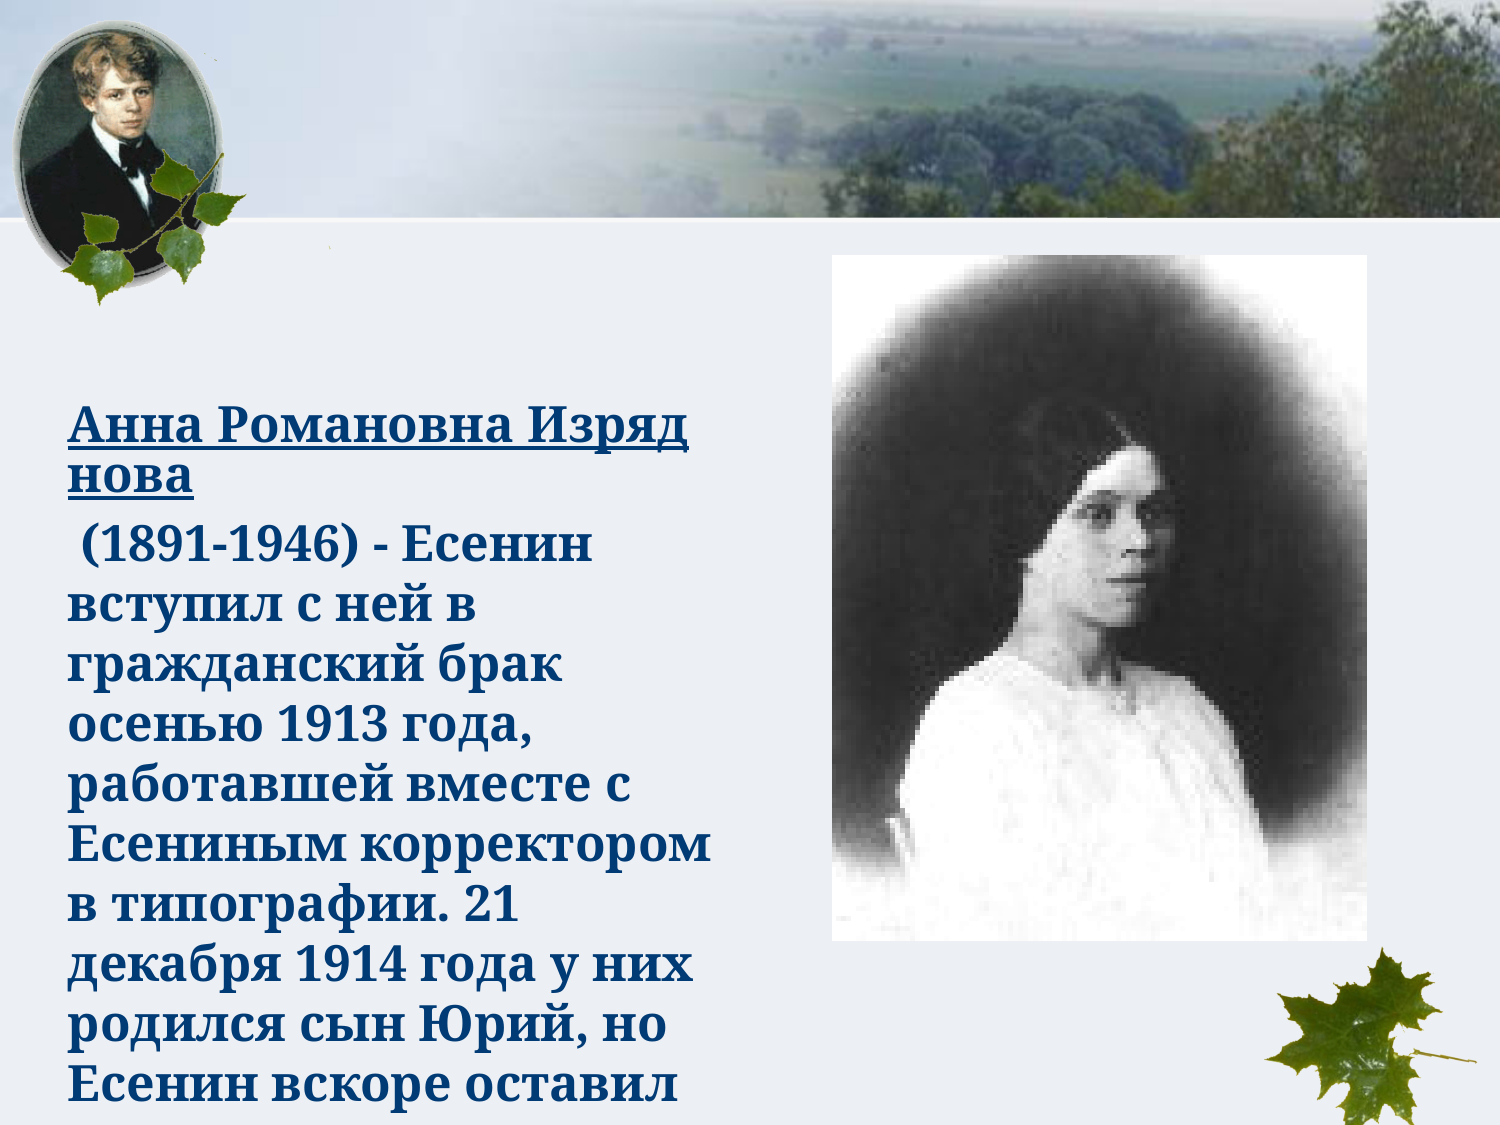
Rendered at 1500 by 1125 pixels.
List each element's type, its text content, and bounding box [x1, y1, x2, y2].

text_box Анна Романовна Изряднова (1891-1946) - Есенин вступил с ней в гражданский брак осенью 1913 года, работавшей вместе с Есениным корректором в типографии. 21 декабря 1914 года у них родился сын Юрий, но Есенин вскоре оставил семью. [53, 385, 739, 1125]
picture [0, 0, 1500, 1125]
